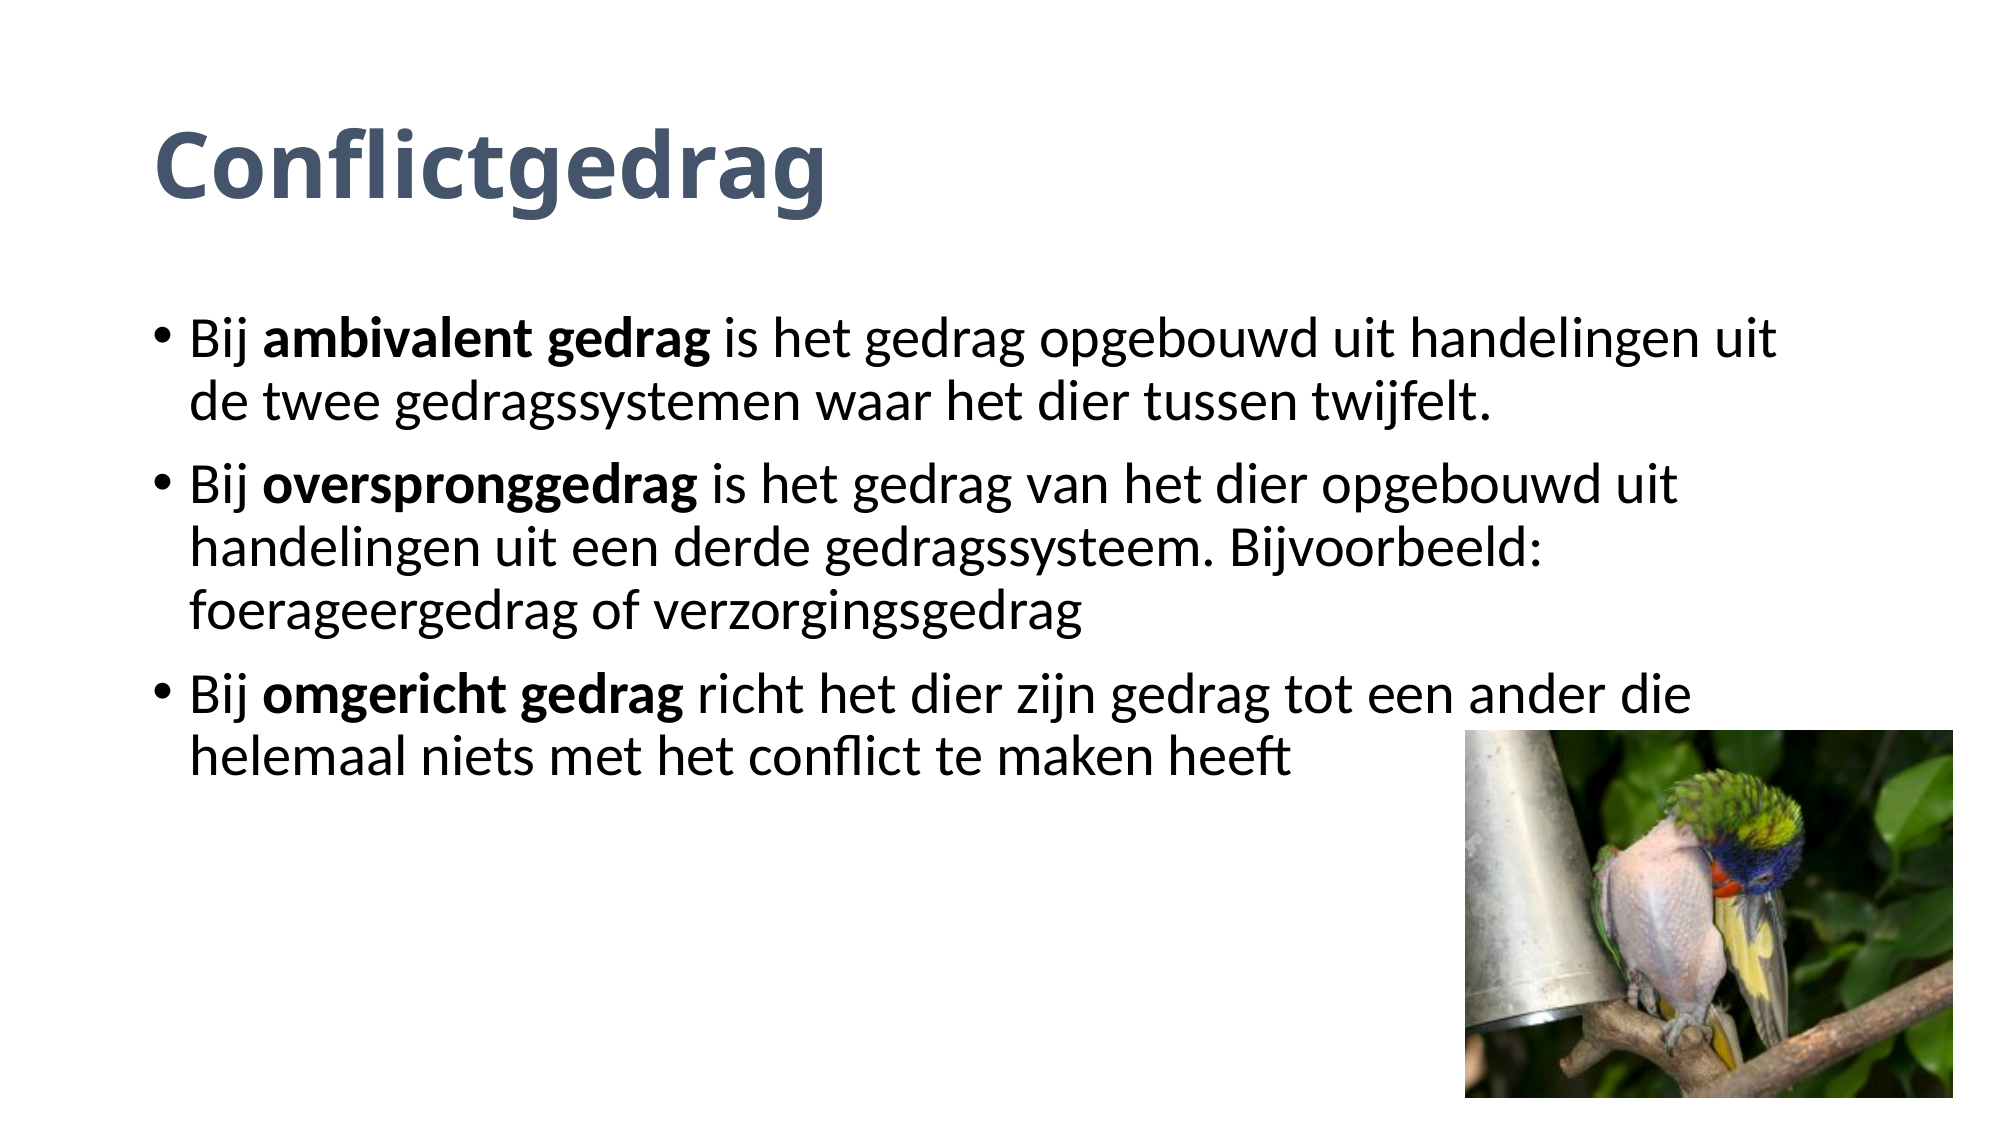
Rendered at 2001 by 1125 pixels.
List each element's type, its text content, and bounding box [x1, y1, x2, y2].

title Conflictgedrag [137, 59, 1863, 278]
picture [1465, 730, 1953, 1098]
list Bij ambivalent gedrag is het gedrag opgebouwd uit handelingen uit de twee gedragssystemen waar het dier tussen twijfelt. Bij overspronggedrag is het gedrag van het dier opgebouwd uit handelingen uit een derde gedragssysteem. Bijvoorbeeld: foerageergedrag of verzorgingsgedrag Bij omgericht gedrag richt het dier zijn gedrag tot een ander die helemaal niets met het conflict te maken heeft [137, 299, 1863, 1014]
